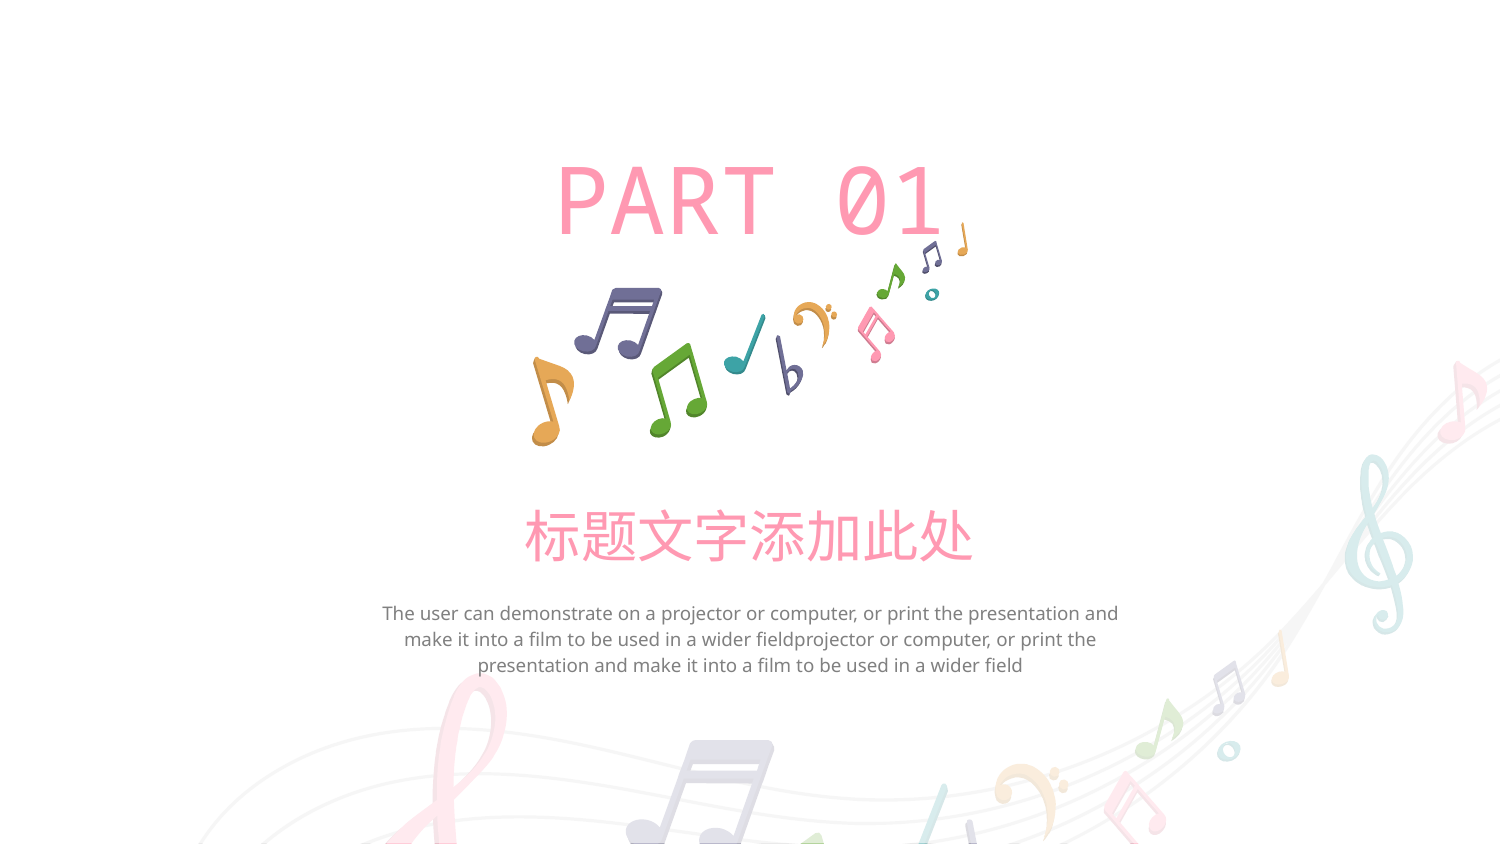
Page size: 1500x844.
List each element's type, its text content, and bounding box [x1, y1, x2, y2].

text_box 标题文字添加此处 [510, 493, 990, 577]
text_box PART 01 [538, 133, 962, 222]
text_box The user can demonstrate on a projector or computer, or print the presentation and make it into a film to be used in a wider fieldprojector or computer, or print the presentation and make it into a film to be used in a wider field [346, 591, 1154, 709]
picture [532, 222, 968, 447]
